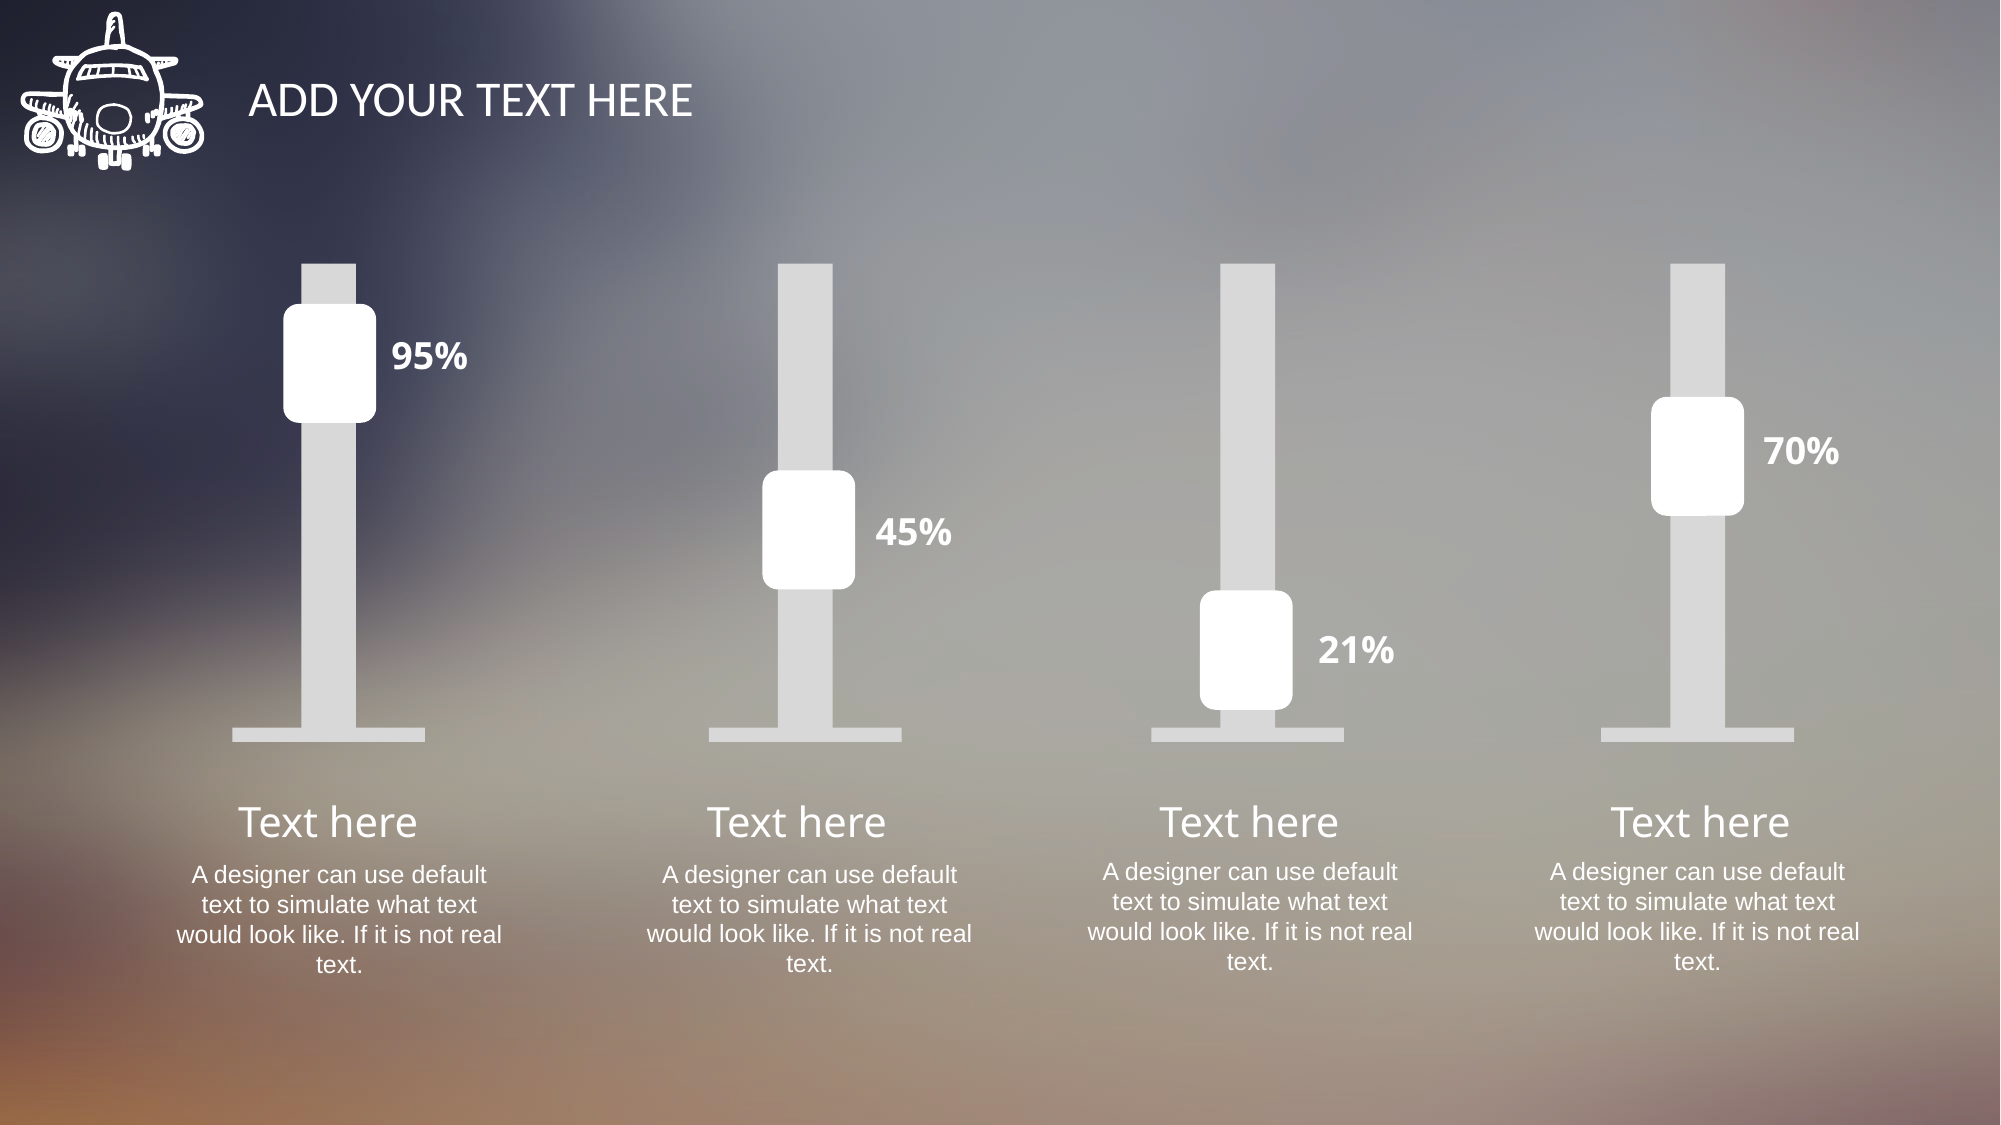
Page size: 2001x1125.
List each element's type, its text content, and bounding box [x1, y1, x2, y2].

text_box Text here [1595, 788, 1806, 848]
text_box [21, 12, 723, 170]
text_box 45% [902, 500, 968, 561]
text_box A designer can use default text to simulate what text would look like. If it is not real text. [624, 850, 996, 986]
text_box 70% [1795, 419, 1856, 480]
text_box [1199, 590, 1293, 710]
text_box Text here [691, 788, 902, 850]
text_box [1651, 396, 1745, 516]
text_box A designer can use default text to simulate what text would look like. If it is not real text. [1511, 848, 1884, 983]
text_box 95% [425, 324, 484, 385]
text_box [762, 470, 856, 590]
text_box 21% [1344, 618, 1410, 679]
picture [0, 0, 2001, 1125]
text_box Text here [223, 788, 433, 851]
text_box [1151, 263, 1344, 742]
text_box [1601, 263, 1795, 742]
text_box A designer can use default text to simulate what text would look like. If it is not real text. [153, 851, 526, 986]
text_box Text here [1144, 788, 1355, 848]
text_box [232, 263, 425, 742]
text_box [708, 263, 902, 742]
text_box A designer can use default text to simulate what text would look like. If it is not real text. [1064, 848, 1437, 983]
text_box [283, 303, 377, 423]
